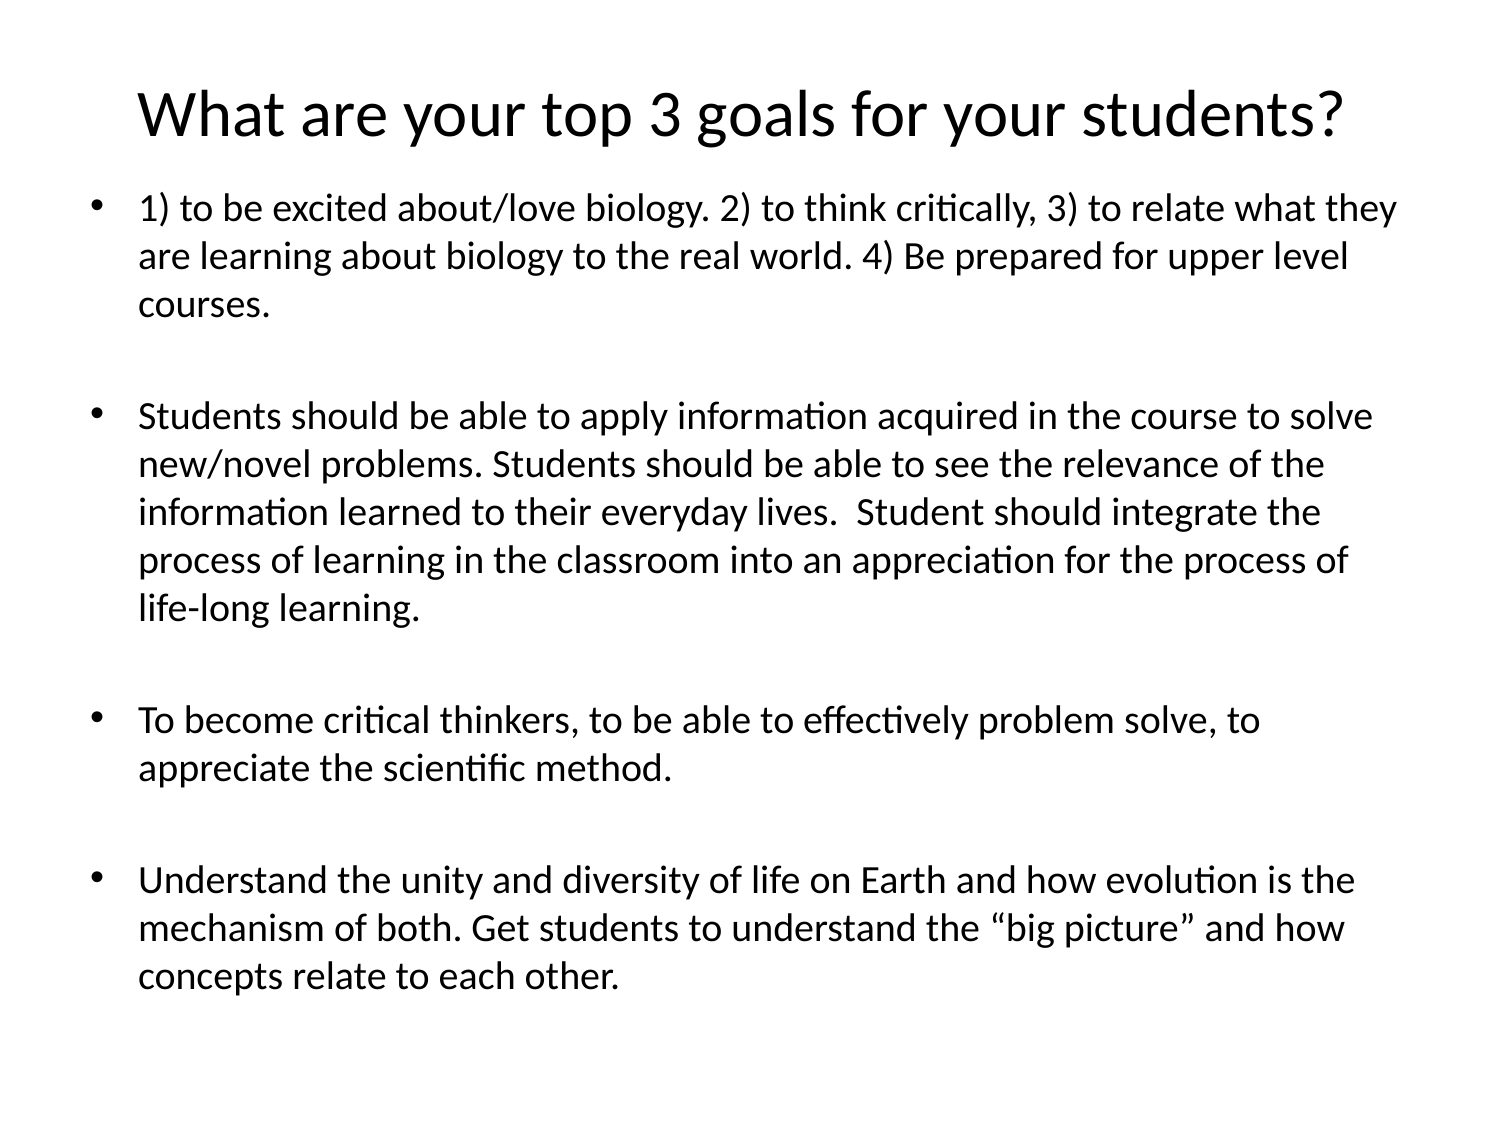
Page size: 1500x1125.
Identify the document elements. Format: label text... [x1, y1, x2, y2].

title What are your top 3 goals for your students? [75, 45, 1425, 173]
list 1) to be excited about/love biology. 2) to think critically, 3) to relate what they are learning about biology to the real world. 4) Be prepared for upper level courses. Students should be able to apply information acquired in the course to solve new/novel problems. Students should be able to see the relevance of the information learned to their everyday lives. Student should integrate the process of learning in the classroom into an appreciation for the process of life-long learning. To become critical thinkers, to be able to effectively problem solve, to appreciate the scientific method. Understand the unity and diversity of life on Earth and how evolution is the mechanism of both. Get students to understand the “big picture” and how concepts relate to each other. [75, 173, 1425, 1005]
